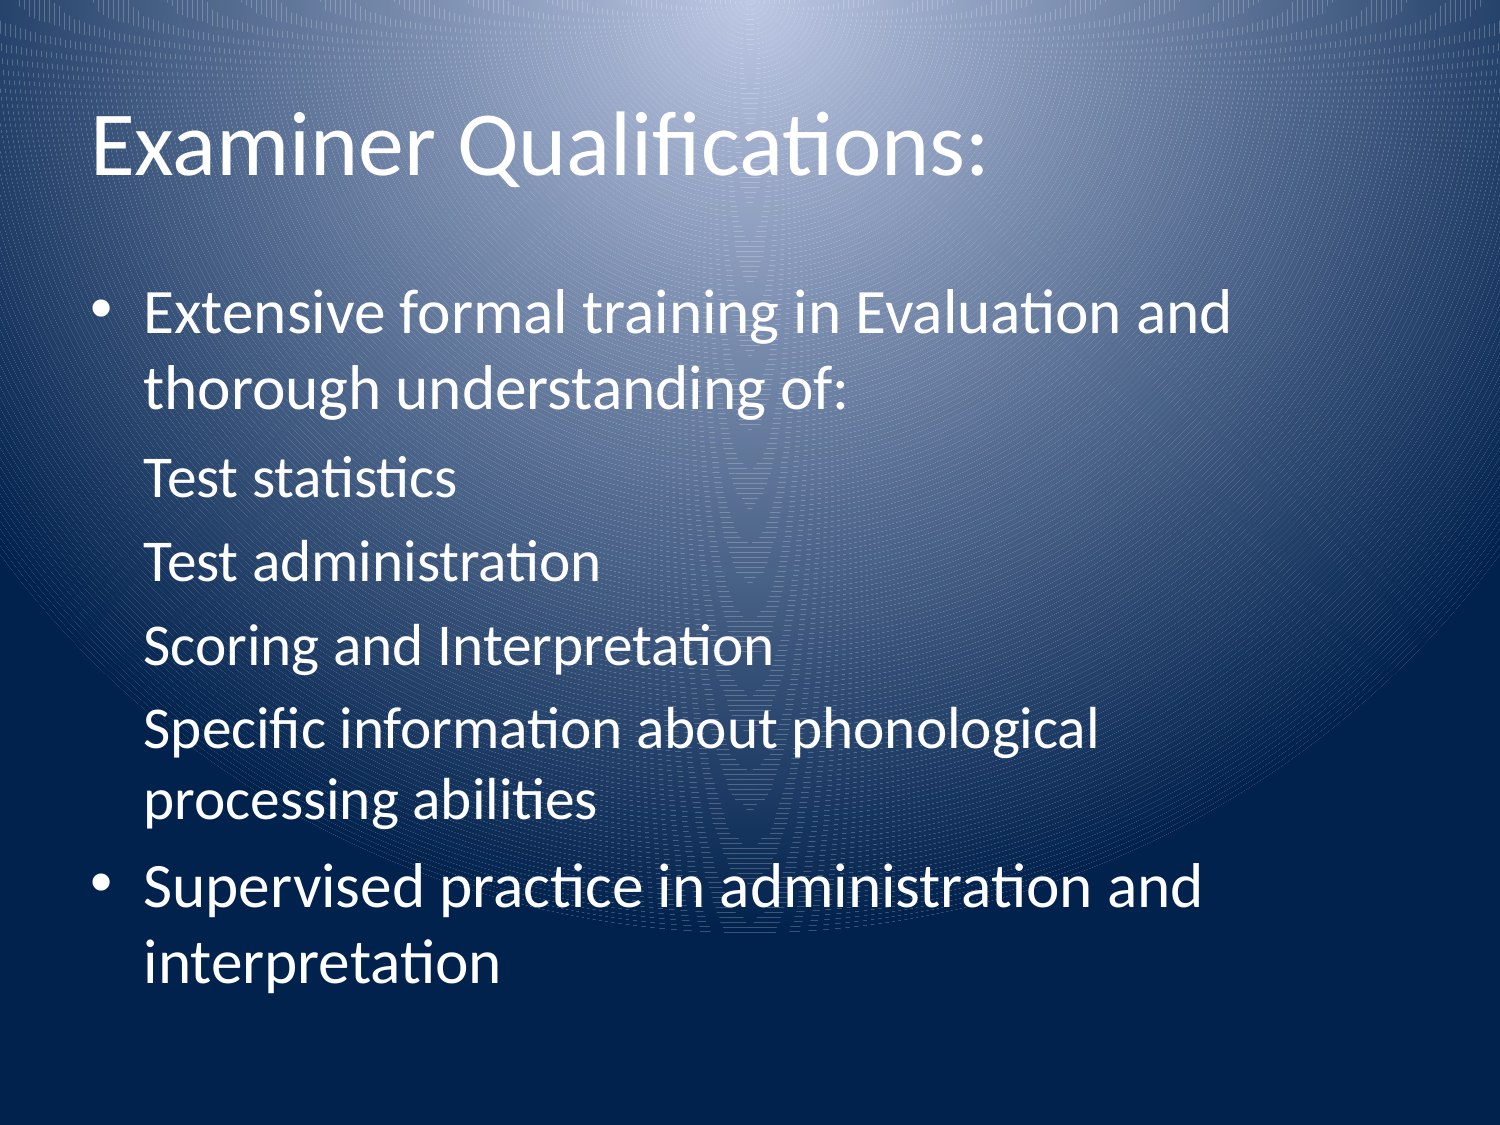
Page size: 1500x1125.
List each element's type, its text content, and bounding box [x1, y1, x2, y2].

title Examiner Qualifications: [75, 45, 1425, 233]
list Extensive formal training in Evaluation and thorough understanding of: Test statistics Test administration Scoring and Interpretation Specific information about phonological processing abilities Supervised practice in administration and interpretation [75, 262, 1425, 1005]
